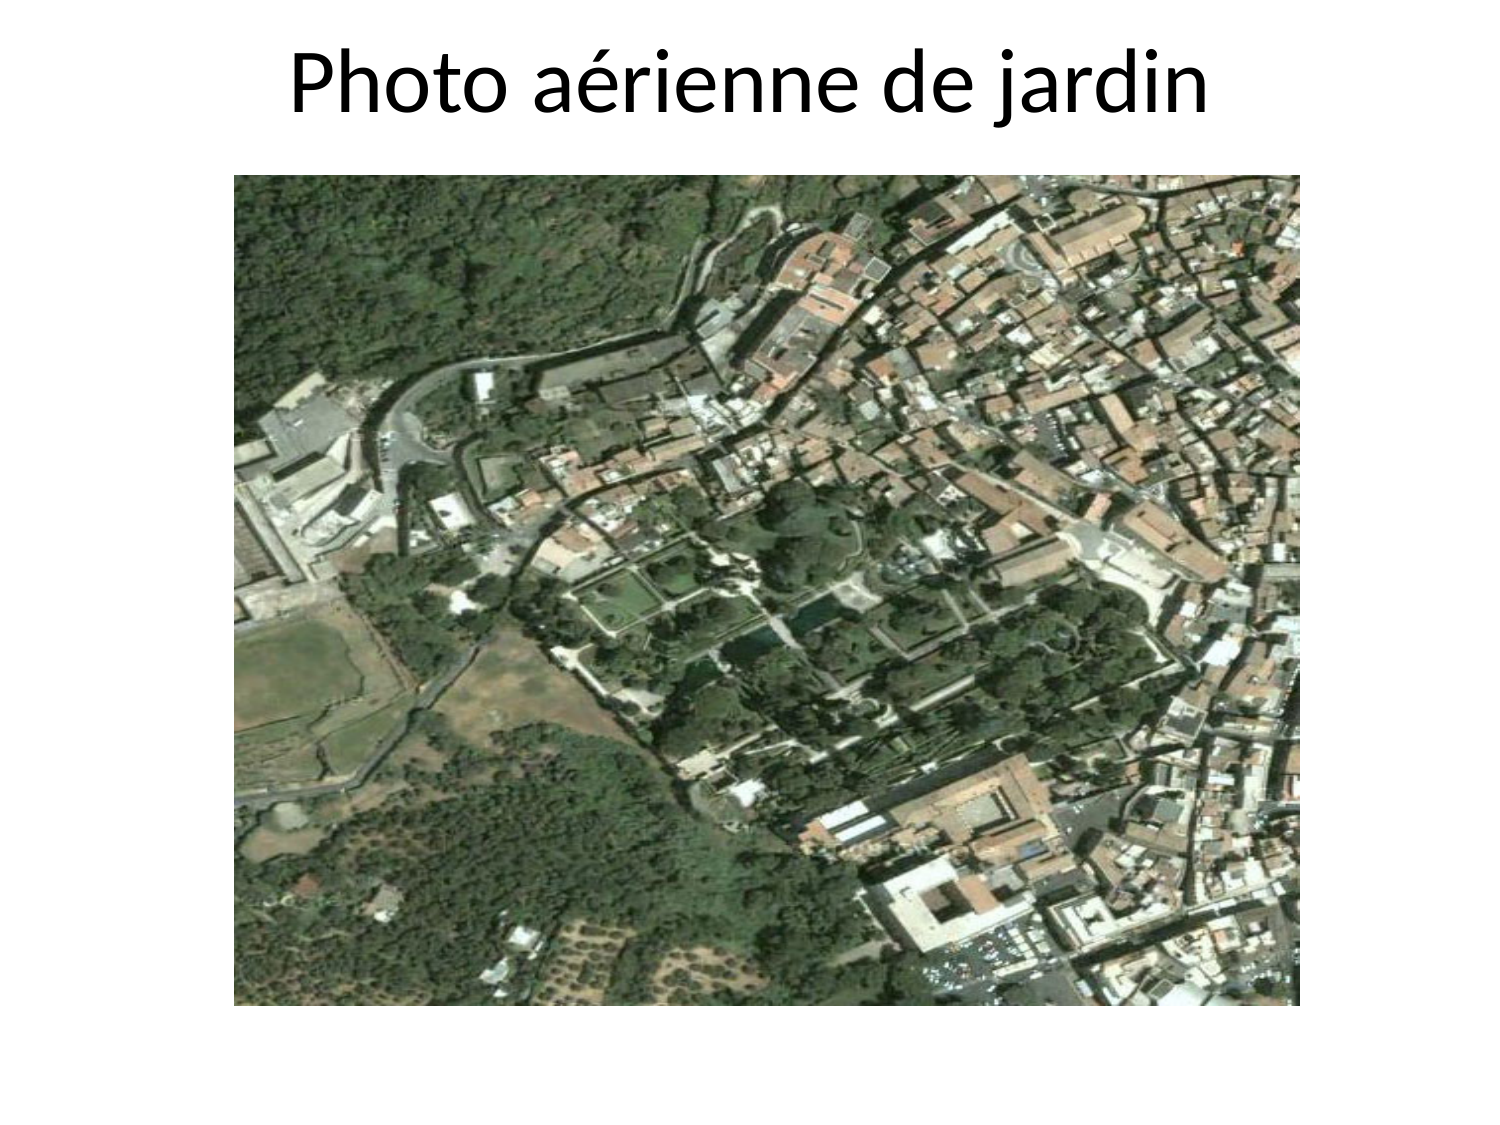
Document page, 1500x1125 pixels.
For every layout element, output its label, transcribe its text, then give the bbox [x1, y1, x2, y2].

title Photo aérienne de jardin [75, 0, 1425, 153]
picture [233, 175, 1300, 1006]
